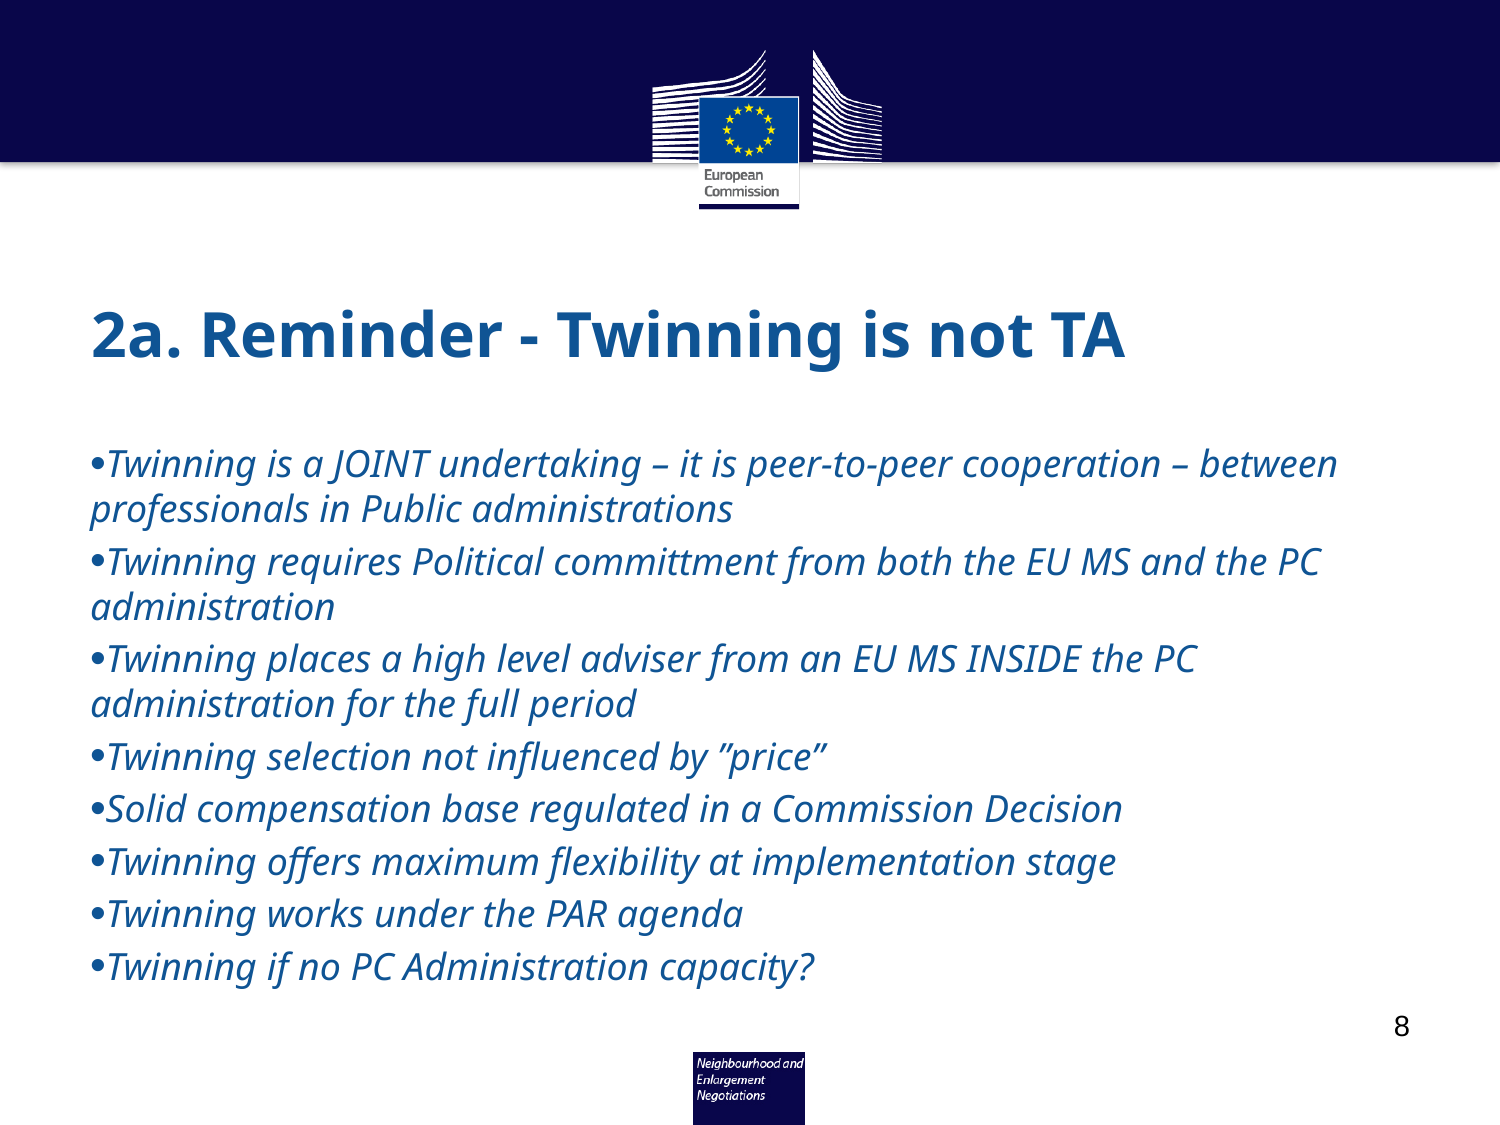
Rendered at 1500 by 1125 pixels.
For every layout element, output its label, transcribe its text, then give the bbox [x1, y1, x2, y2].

list Twinning is a JOINT undertaking – it is peer-to-peer cooperation – between professionals in Public administrations Twinning requires Political committment from both the EU MS and the PC administration Twinning places a high level adviser from an EU MS INSIDE the PC administration for the full period Twinning selection not influenced by ”price” Solid compensation base regulated in a Commission Decision Twinning offers maximum flexibility at implementation stage Twinning works under the PAR agenda Twinning if no PC Administration capacity? [74, 432, 1426, 988]
slide_number 8 [1074, 999, 1426, 1078]
title 2a. Reminder - Twinning is not TA [76, 255, 1428, 410]
picture [693, 1052, 805, 1125]
picture [615, 50, 882, 255]
